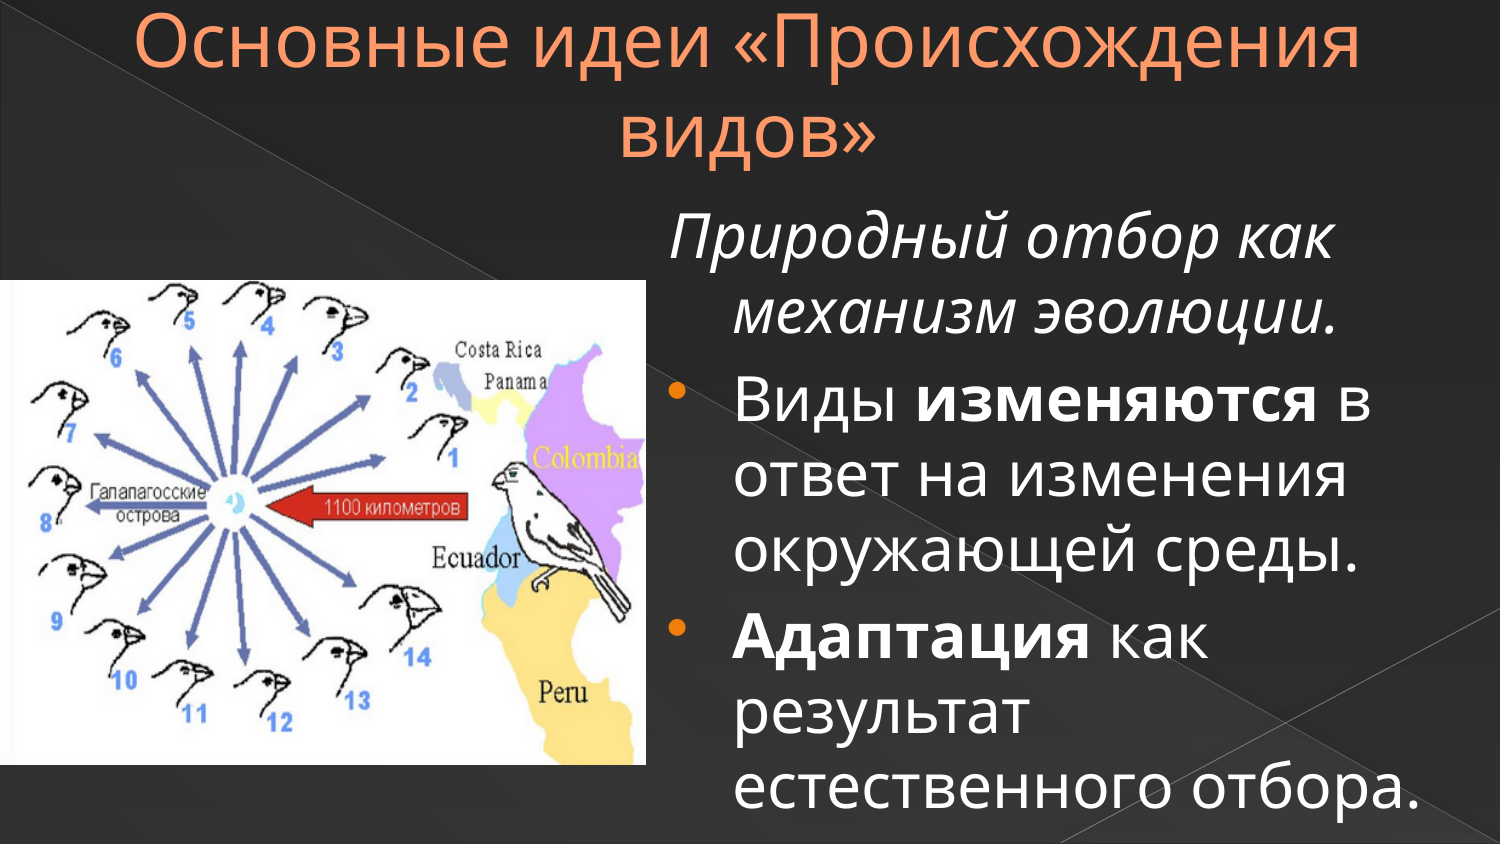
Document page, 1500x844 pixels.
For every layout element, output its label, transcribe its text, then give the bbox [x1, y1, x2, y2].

title Основные идеи «Происхождения видов» [0, 0, 1500, 169]
picture [0, 279, 647, 765]
list Природный отбор как механизм эволюции. Виды изменяются в ответ на изменения окружающей среды. Адаптация как результат естественного отбора. [643, 188, 1500, 844]
